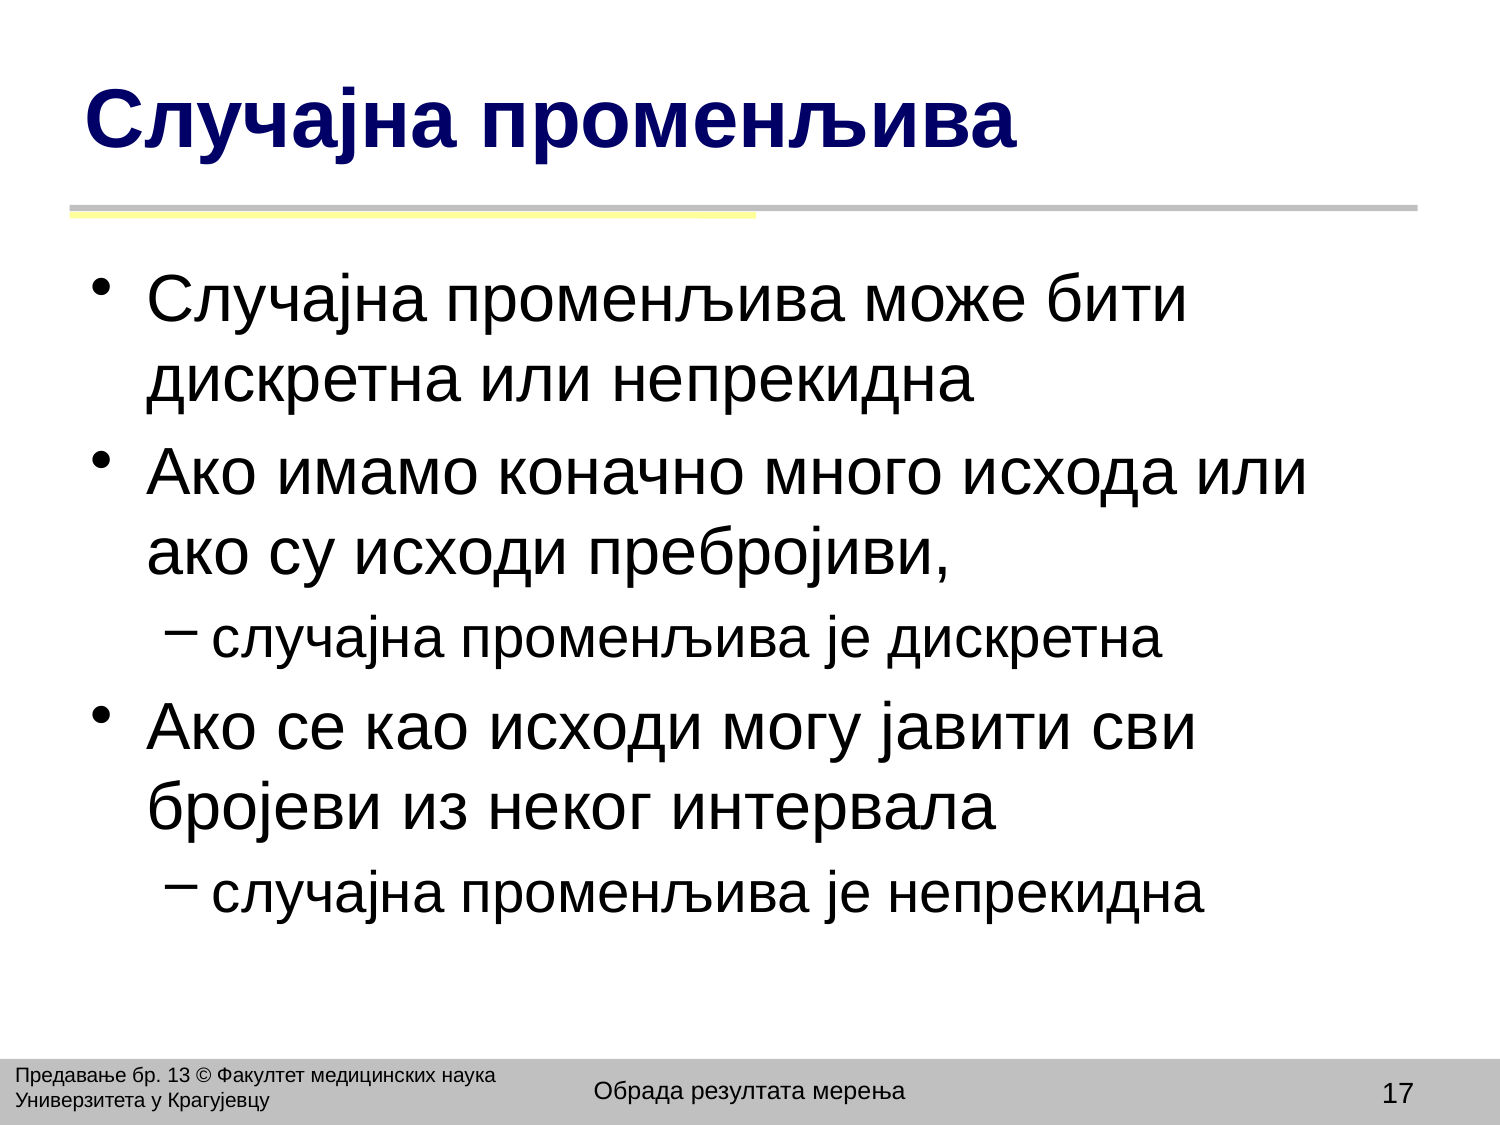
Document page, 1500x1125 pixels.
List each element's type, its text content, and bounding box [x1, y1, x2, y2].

footer Обрада резултата мерења [512, 1066, 988, 1125]
list Случајна променљива може бити дискретна или непрекидна Ако имамо коначно много исхода или ако су исходи пребројиви, случајна променљива је дискретна Ако се као исходи могу јавити сви бројеви из неког интервала случајна променљива је непрекидна [74, 246, 1426, 1023]
slide_number 17 [1079, 1066, 1430, 1125]
slide_number Предавање бр. 13 © Факултет медицинских наука Универзитета у Крагујевцу [0, 1053, 631, 1108]
title Случајна променљива [69, 19, 1426, 208]
